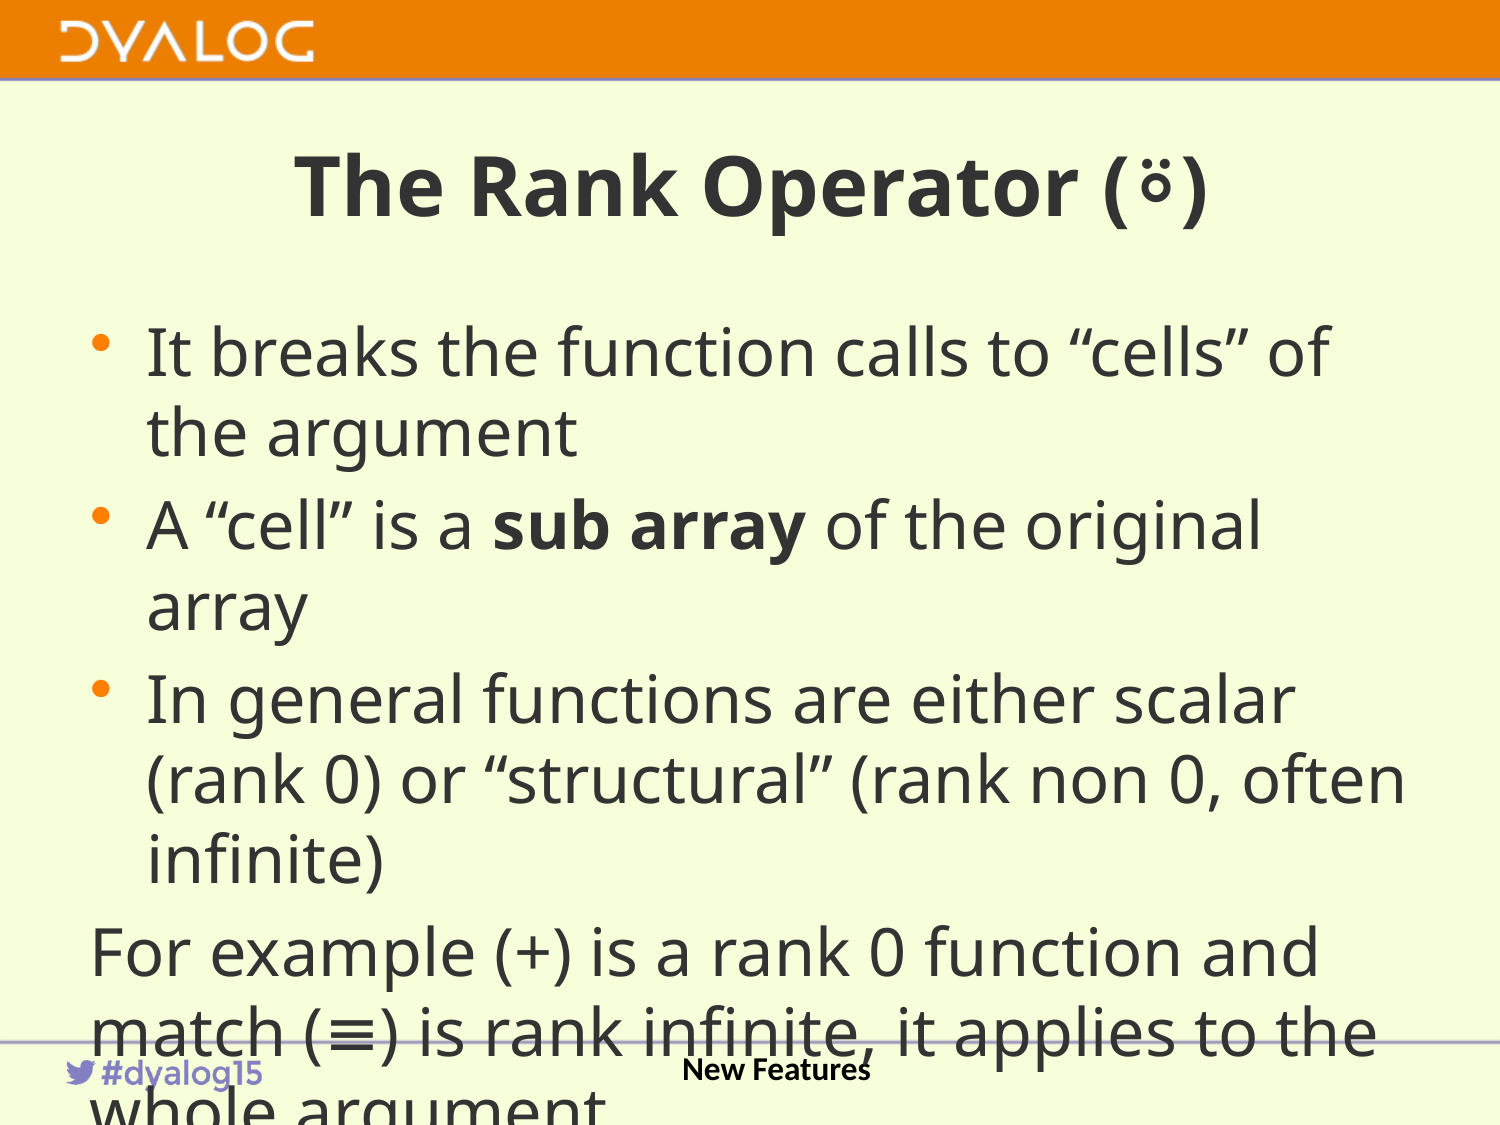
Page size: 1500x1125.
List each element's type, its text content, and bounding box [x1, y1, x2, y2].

title The Rank Operator (⍤) [76, 125, 1427, 256]
footer New Features [667, 1039, 892, 1100]
list It breaks the function calls to “cells” of the argument A “cell” is a sub array of the original array In general functions are either scalar (rank 0) or “structural” (rank non 0, often infinite) For example (+) is a rank 0 function and match (≡) is rank infinite, it applies to the whole argument. [75, 302, 1425, 1005]
picture [0, 0, 1500, 1125]
